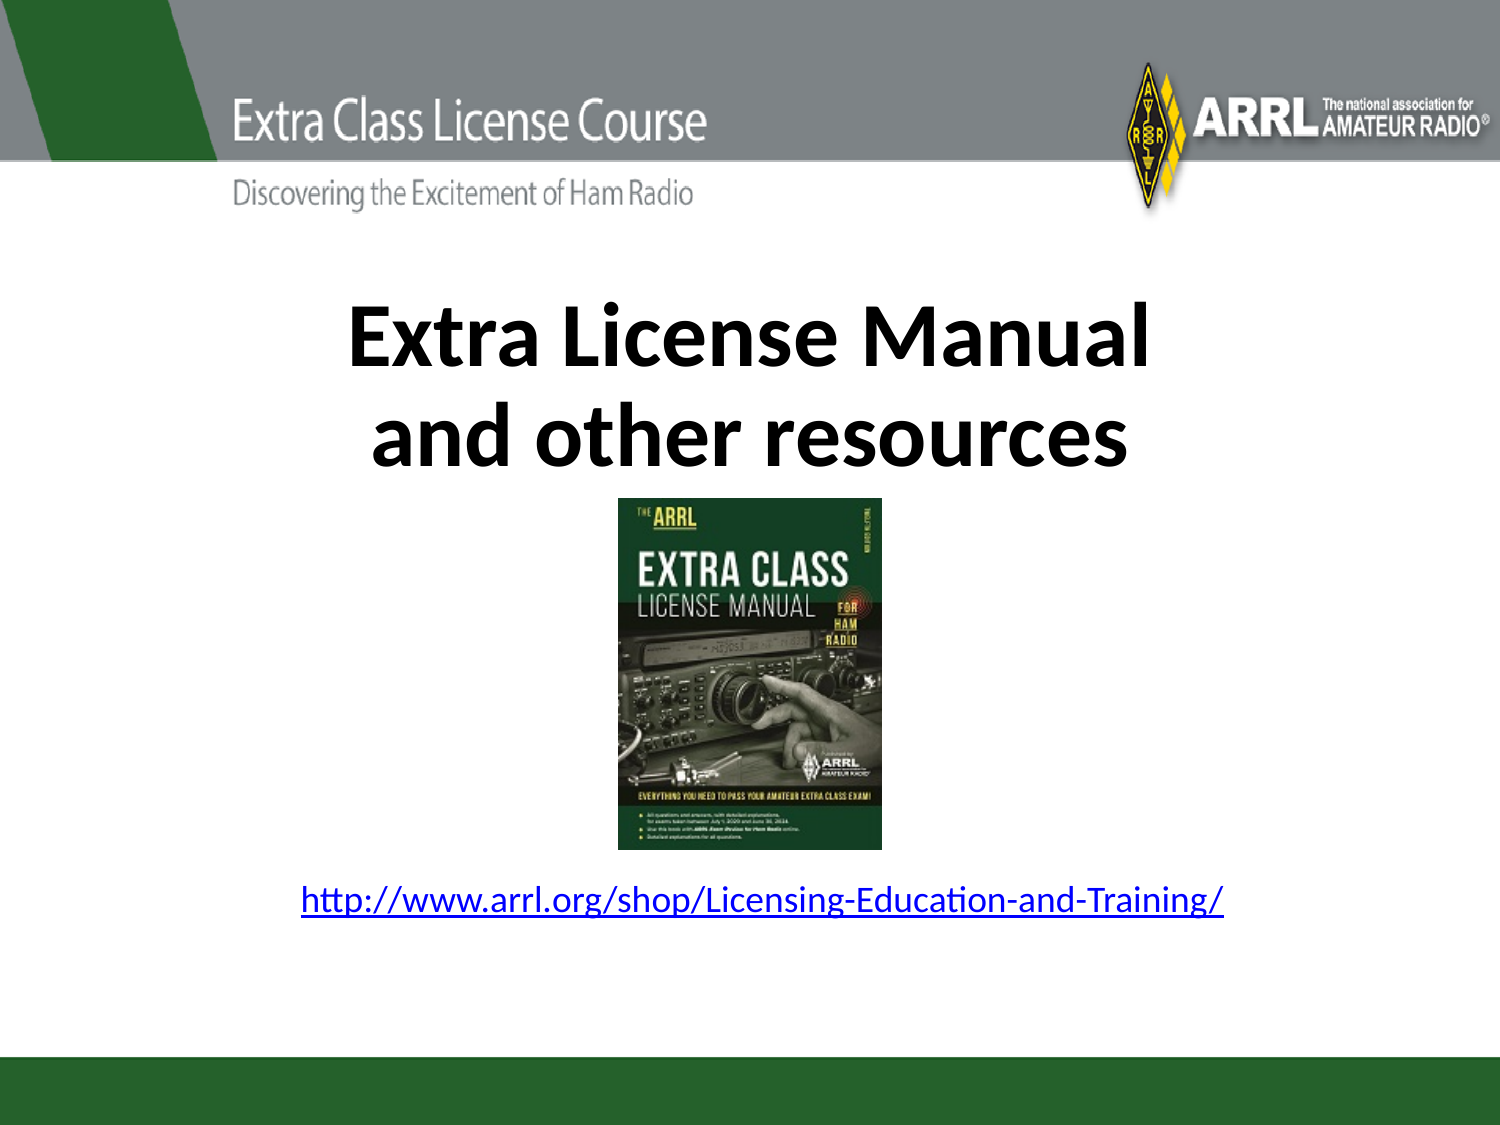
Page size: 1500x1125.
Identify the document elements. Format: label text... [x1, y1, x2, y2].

picture [0, 0, 1500, 1125]
text_box http://www.arrl.org/shop/Licensing-Education-and-Training/ [199, 849, 1325, 928]
text_box Extra License Manual and other resources [346, 284, 1153, 485]
